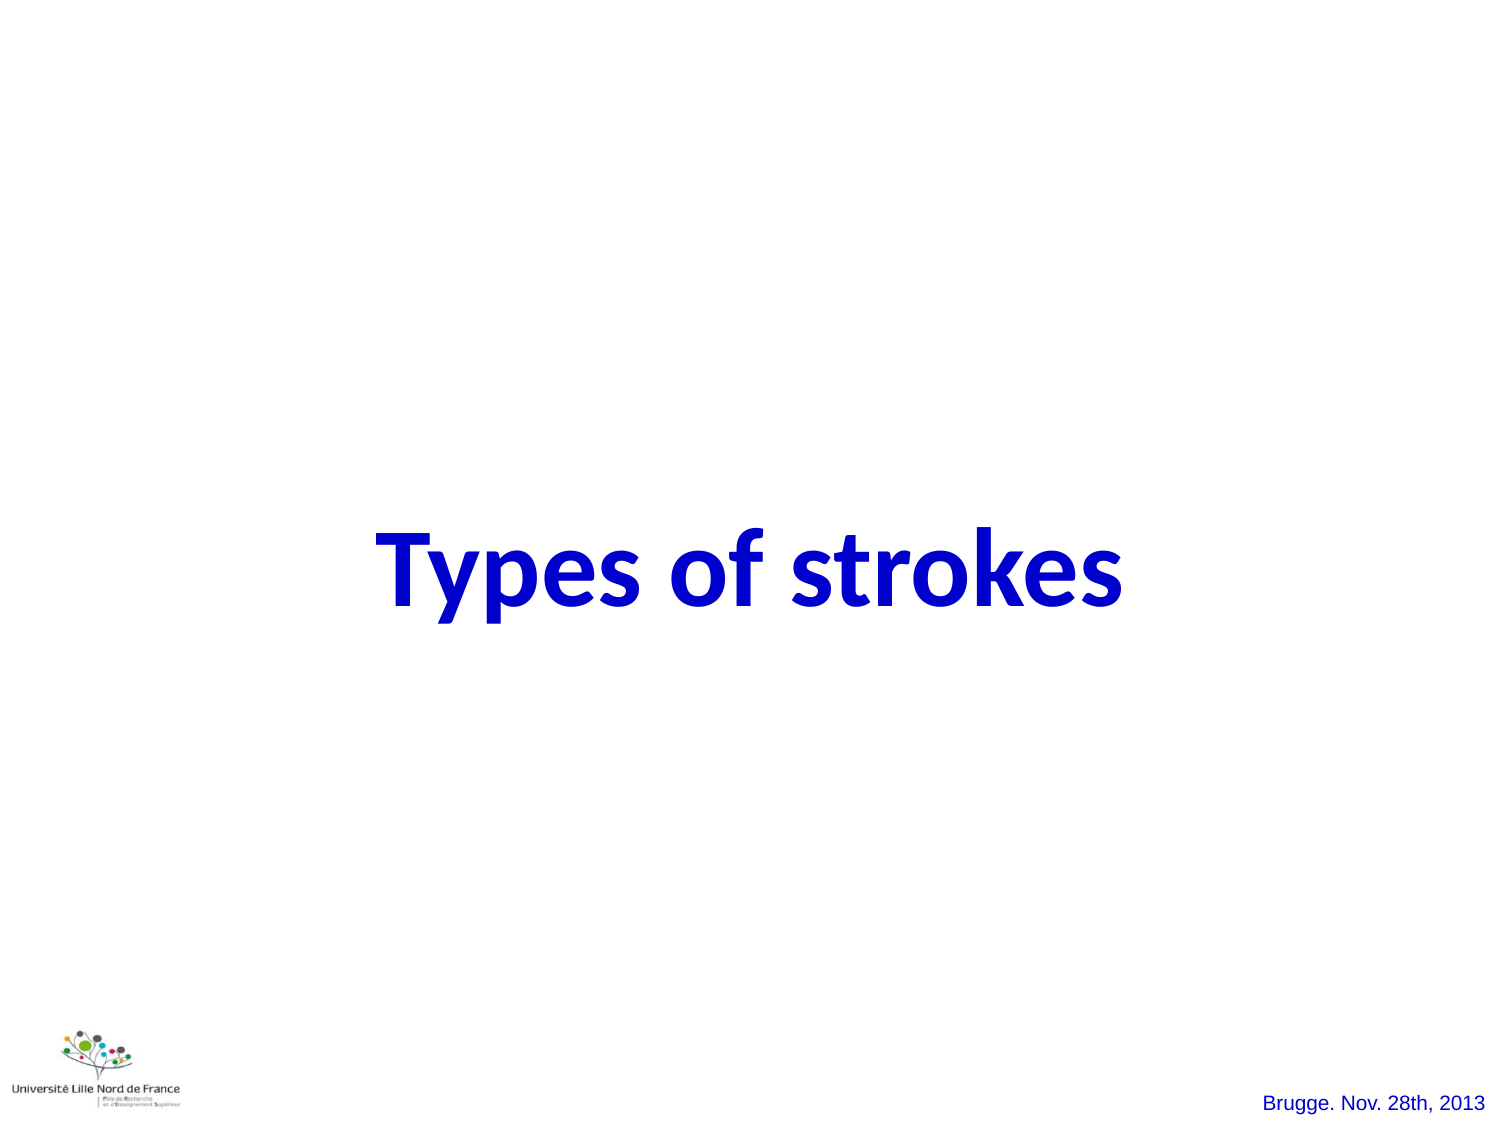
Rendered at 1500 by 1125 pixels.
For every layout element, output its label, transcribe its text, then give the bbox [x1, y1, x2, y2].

title Types of strokes [182, 467, 1318, 656]
picture [11, 1011, 183, 1123]
